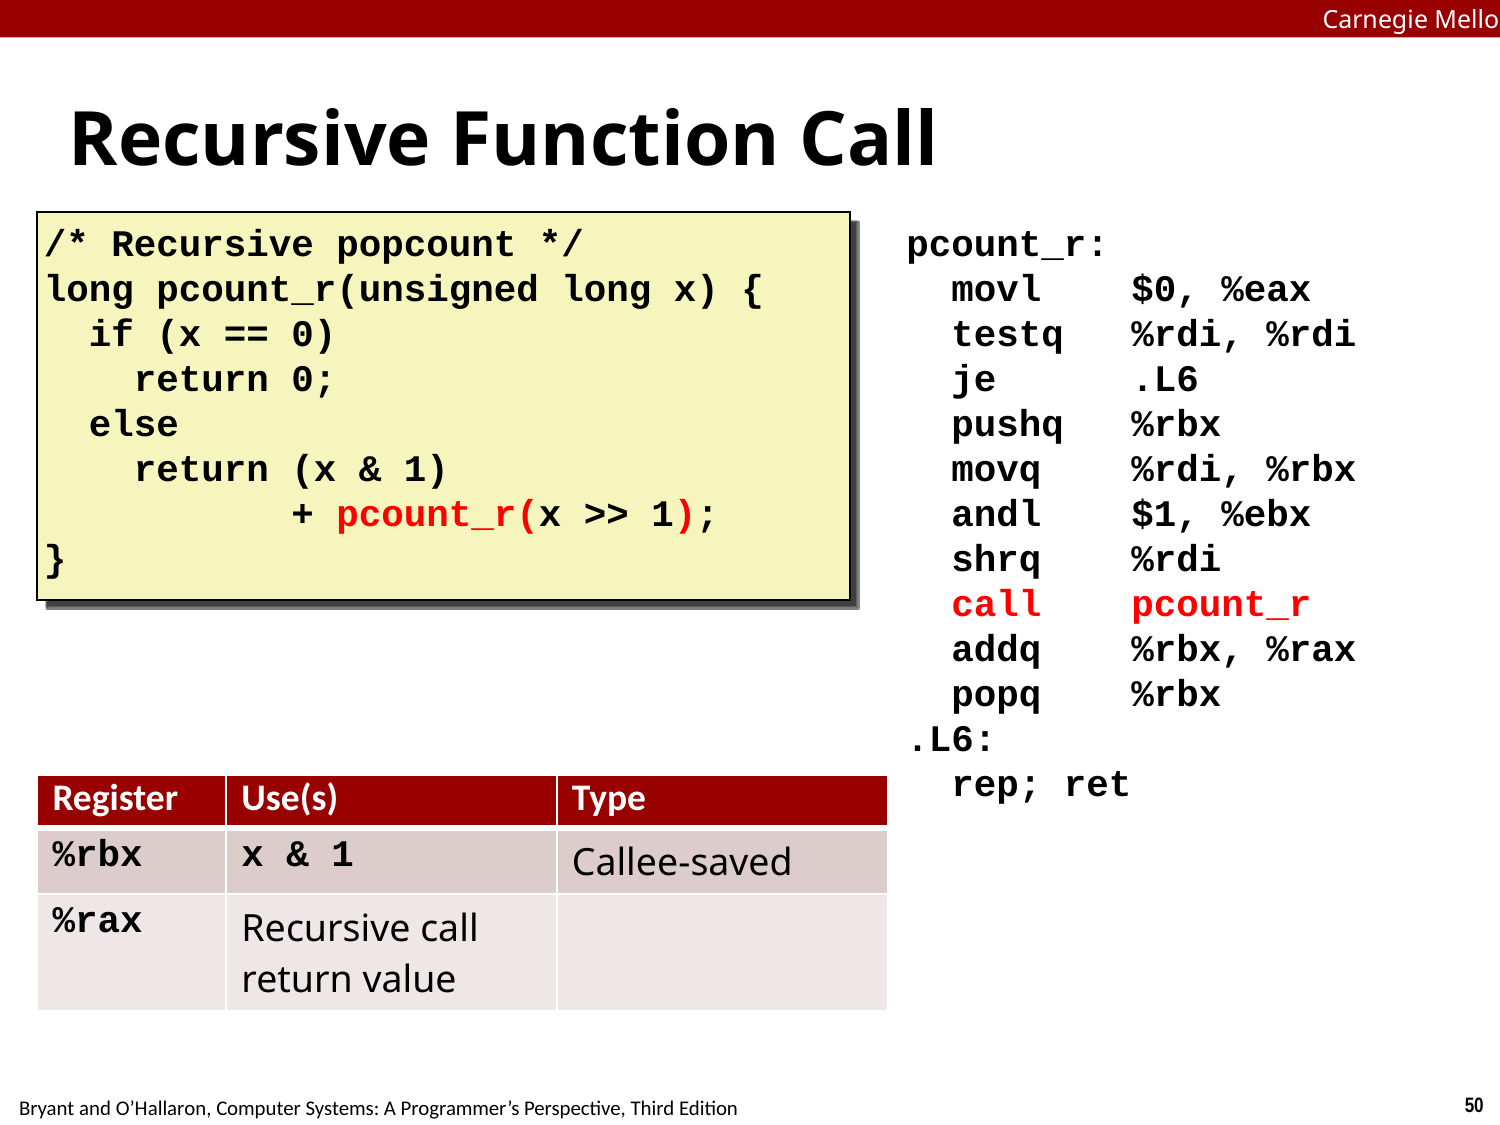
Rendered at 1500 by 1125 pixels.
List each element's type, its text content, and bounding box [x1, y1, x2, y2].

table_header Type [558, 776, 887, 825]
table_cell %rax [38, 895, 225, 1010]
title Recursive Function Call [62, 41, 1438, 230]
table_cell [558, 895, 887, 1010]
text_box pcount_r: movl $0, %eax testq %rdi, %rdi je .L6 pushq %rbx movq %rdi, %rbx andl $1, %ebx shrq %rdi call pcount_r addq %rbx, %rax popq %rbx .L6: rep; ret [899, 212, 1466, 875]
text_box /* Recursive popcount */ long pcount_r(unsigned long x) { if (x == 0) return 0; else return (x & 1) + pcount_r(x >> 1); } [37, 212, 850, 600]
text_box Carnegie Mellon [1322, 3, 1500, 33]
text_box [0, 0, 1500, 38]
table_header Use(s) [227, 776, 556, 825]
table_cell Callee-saved [558, 831, 887, 893]
table_cell %rbx [38, 831, 225, 893]
table_cell x & 1 [227, 831, 556, 893]
table_cell Recursive call return value [227, 895, 556, 1010]
table_header Register [38, 776, 225, 825]
